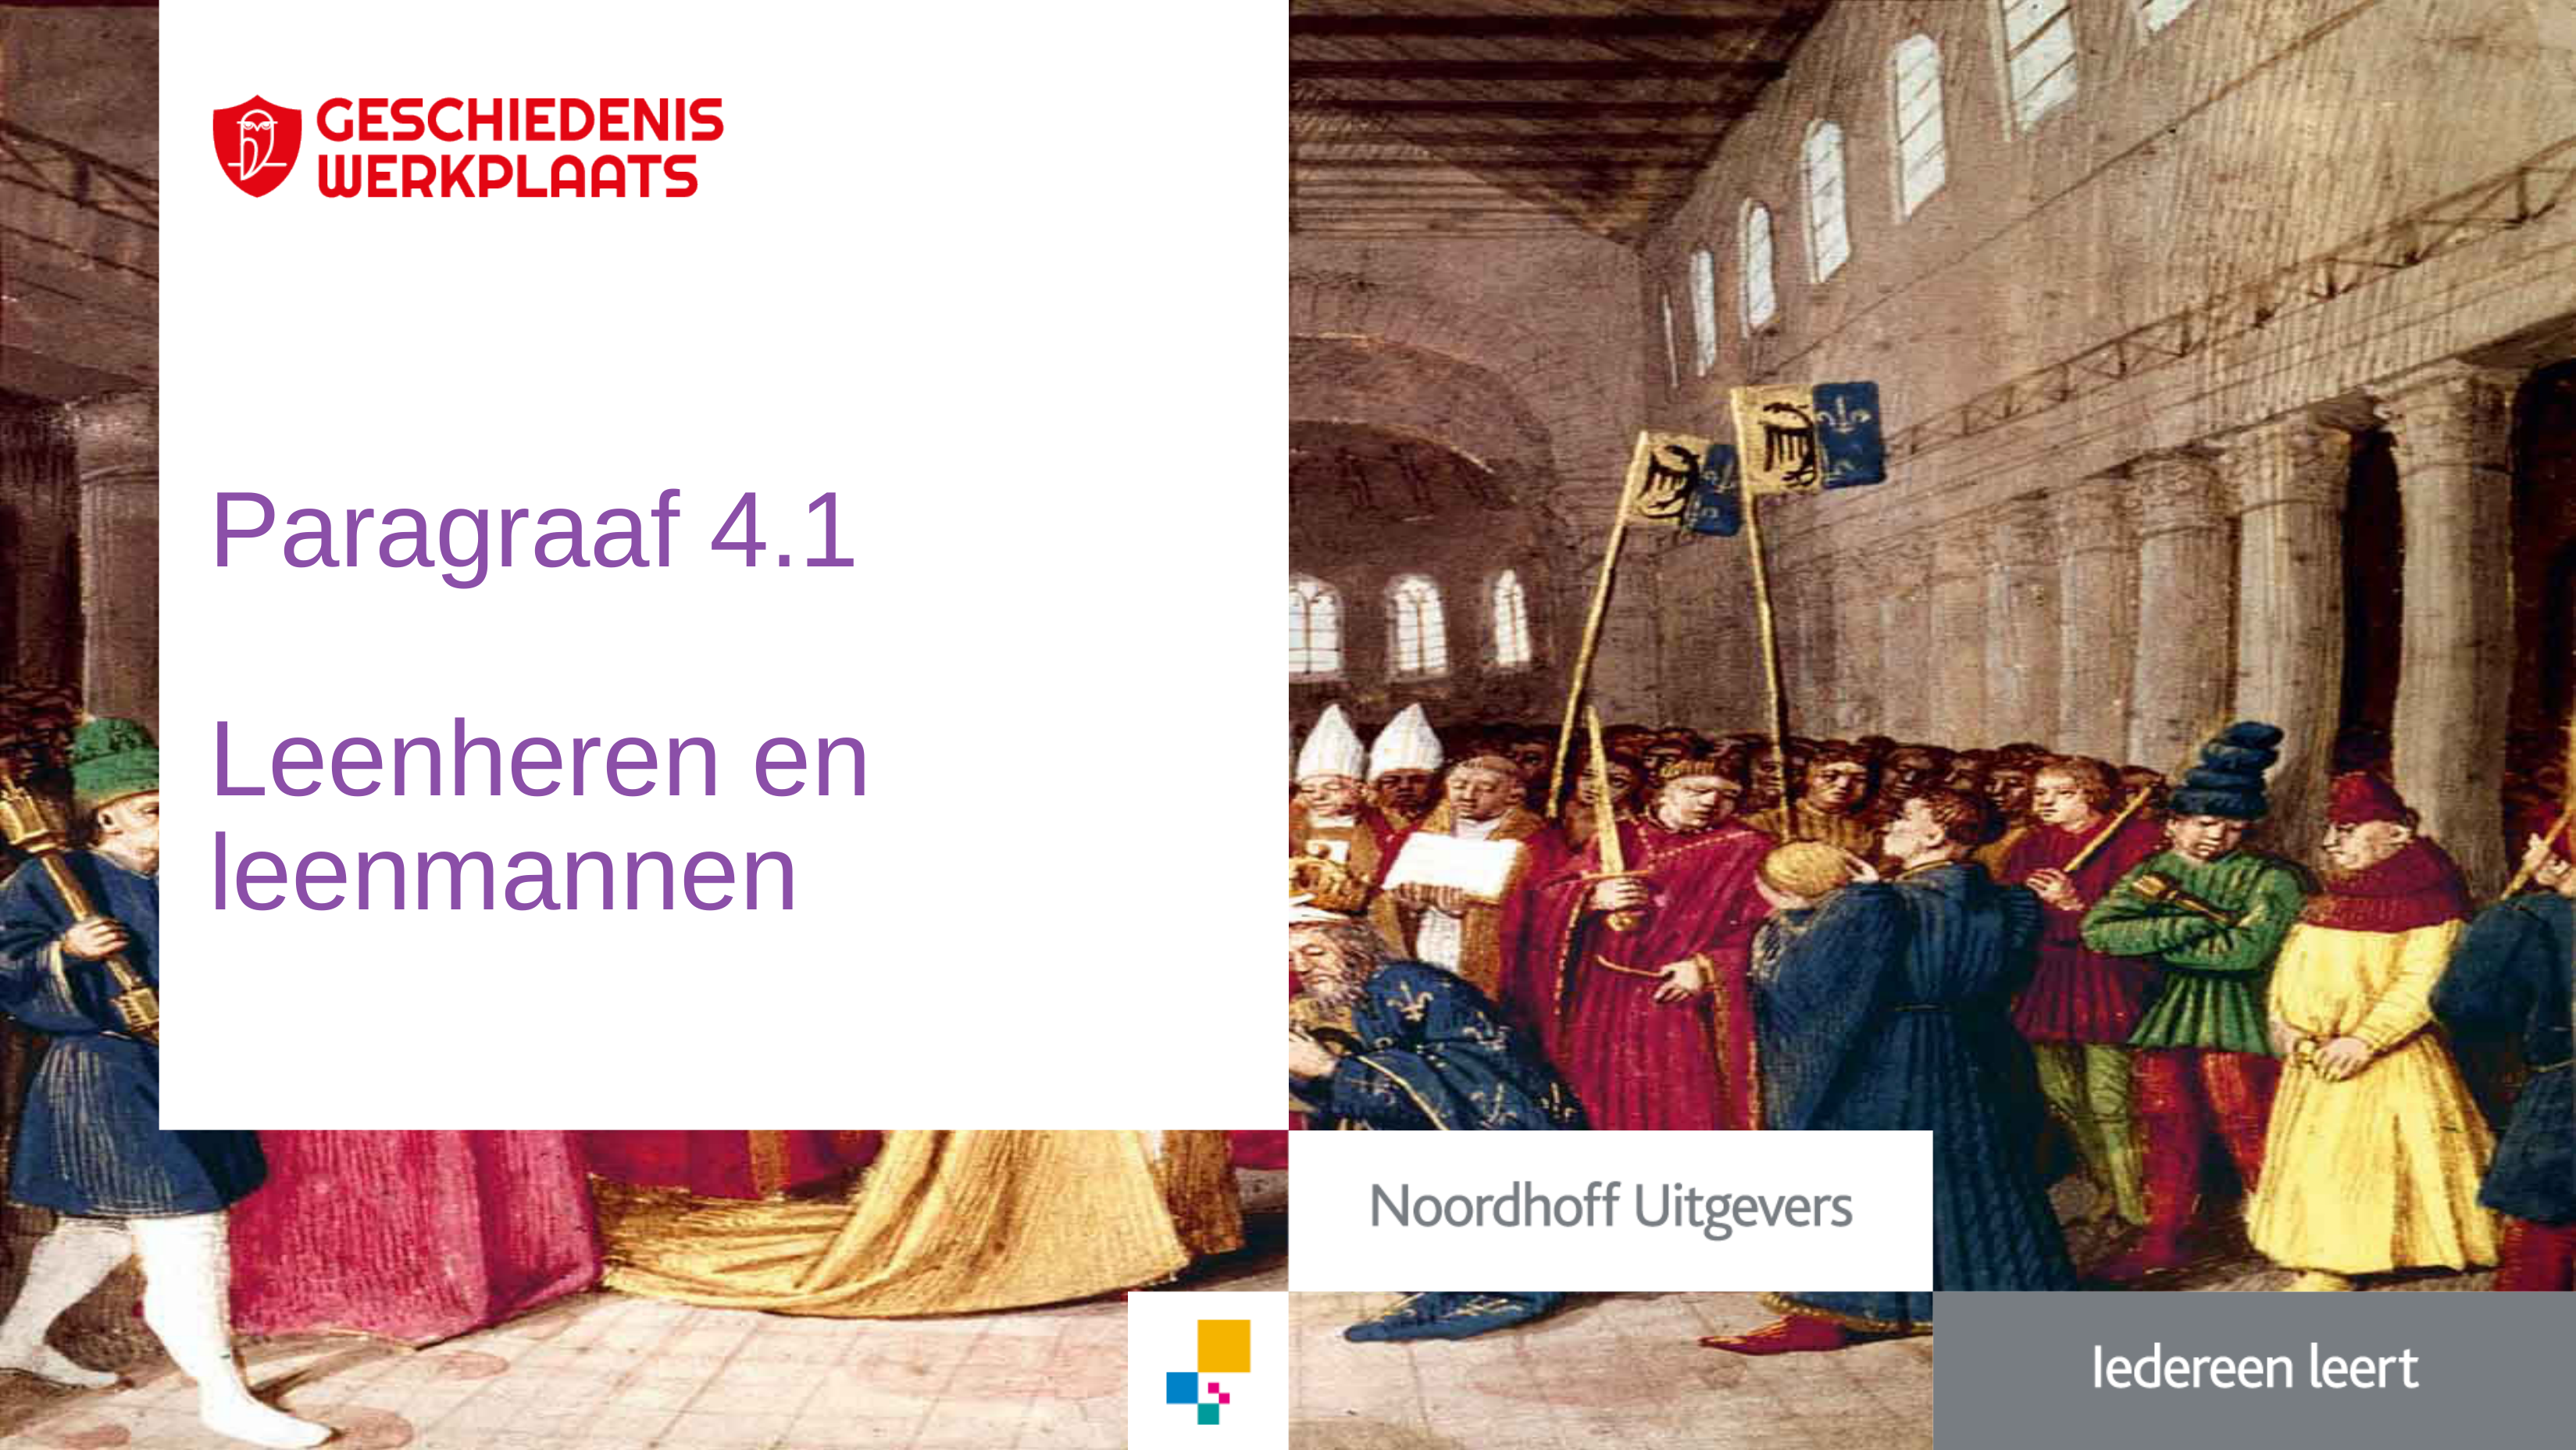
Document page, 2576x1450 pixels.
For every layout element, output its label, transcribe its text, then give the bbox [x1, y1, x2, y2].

picture [159, 0, 1185, 293]
picture [0, 0, 2576, 1450]
title Paragraaf 4.1 Leenheren en leenmannen [159, 322, 1289, 968]
